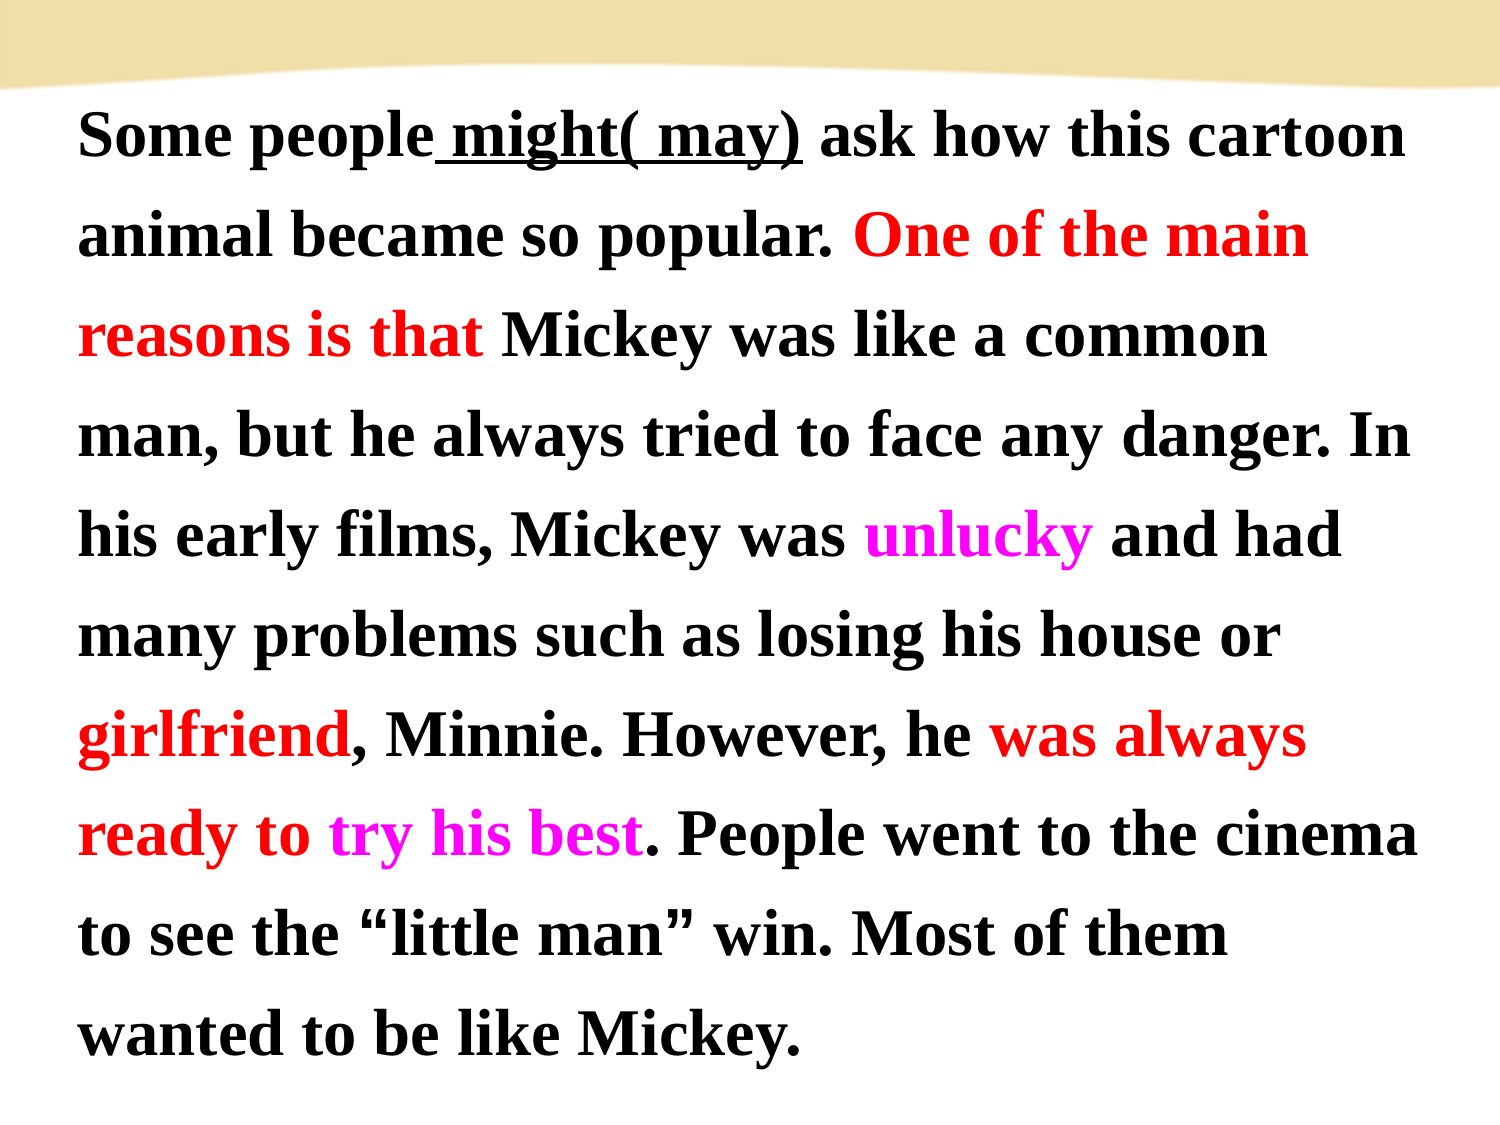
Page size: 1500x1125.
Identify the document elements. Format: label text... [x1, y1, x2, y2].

text_box Some people might( may) ask how this cartoon animal became so popular. One of the main reasons is that Mickey was like a common man, but he always tried to face any danger. In his early films, Mickey was unlucky and had many problems such as losing his house or girlfriend, Minnie. However, he was always ready to try his best. People went to the cinema to see the “little man” win. Most of them wanted to be like Mickey. [62, 62, 1438, 1125]
picture [0, 0, 1500, 1125]
